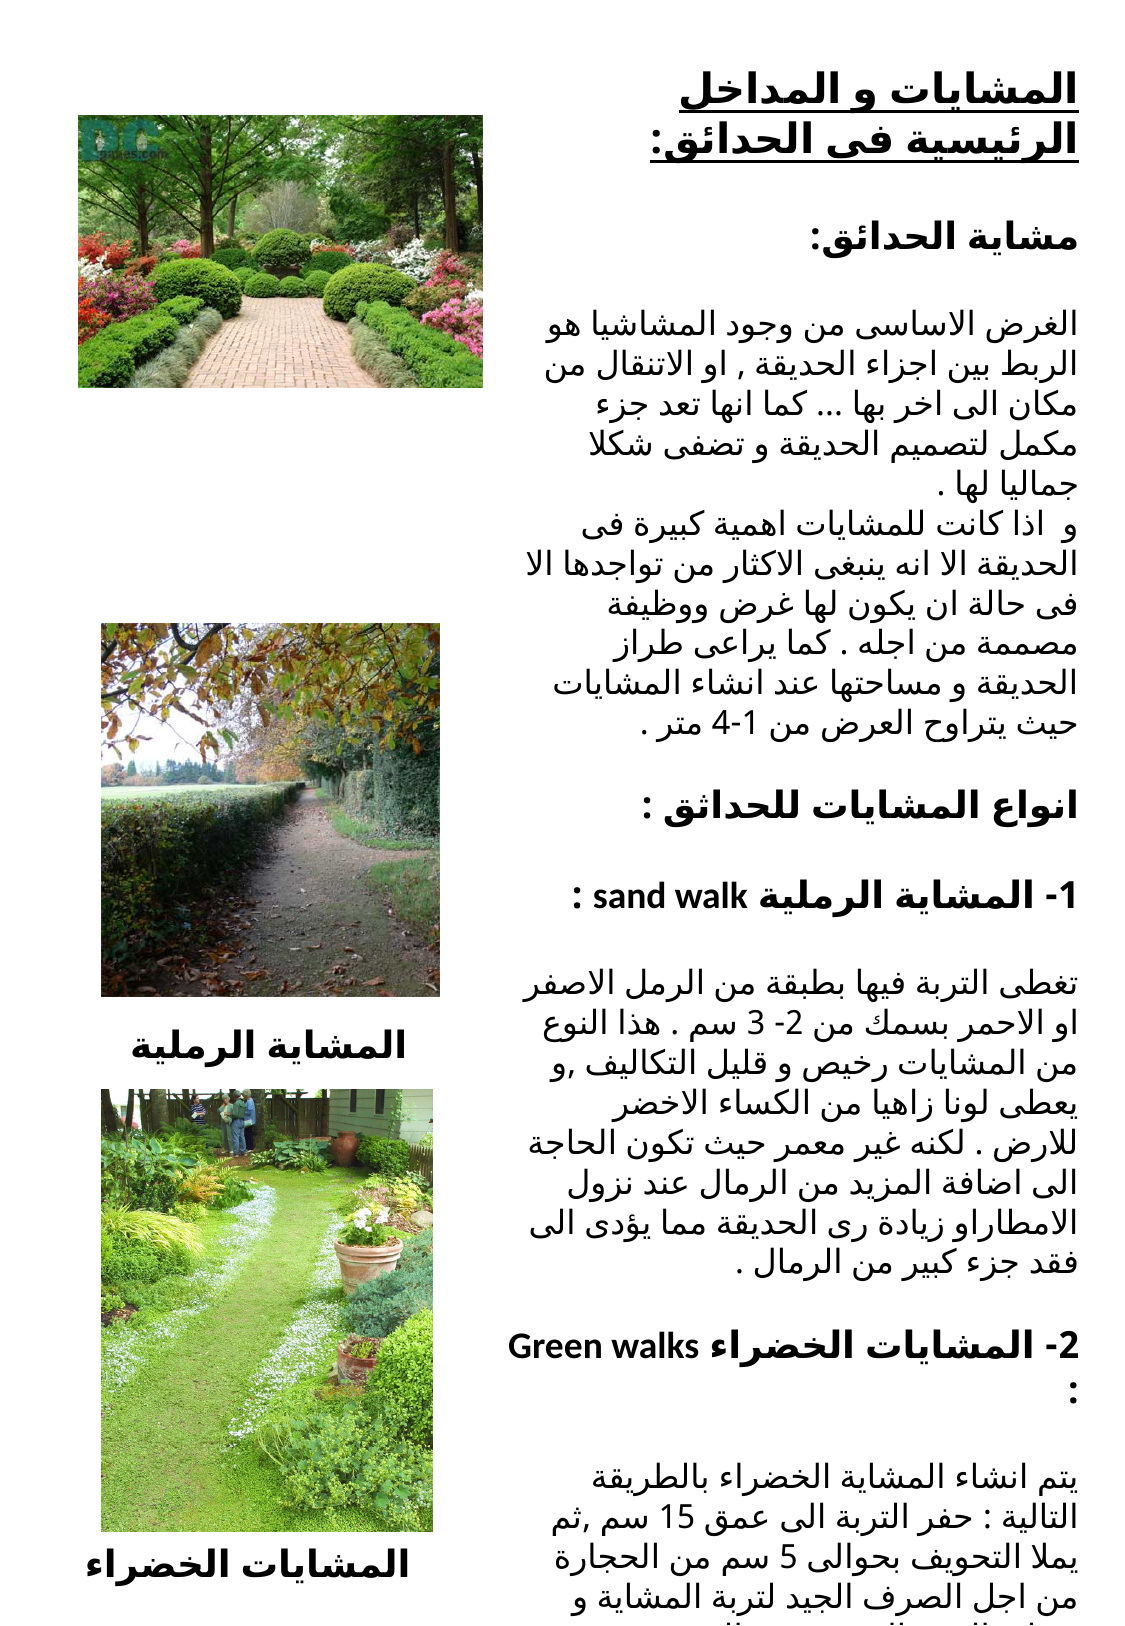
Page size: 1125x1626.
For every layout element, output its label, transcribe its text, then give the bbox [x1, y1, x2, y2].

picture [77, 115, 483, 388]
text_box المشايات الخضراء [70, 1533, 426, 1593]
picture [101, 623, 441, 998]
picture [101, 1089, 433, 1532]
text_box المشايات و المداخل الرئيسية فى الحدائق: مشاية الحدائق: الغرض الاساسى من وجود المشاشيا هو الربط بين اجزاء الحديقة , او الاتنقال من مكان الى اخر بها ... كما انها تعد جزء مكمل لتصميم الحديقة و تضفى شكلا جماليا لها . و اذا كانت للمشايات اهمية كبيرة فى الحديقة الا انه ينبغى الاكثار من تواجدها الا فى حالة ان يكون لها غرض ووظيفة مصممة من اجله . كما يراعى طراز الحديقة و مساحتها عند انشاء المشايات حيث يتراوح العرض من 1-4 متر . انواع المشايات للحداثق : 1- المشاية الرملية sand walk : تغطى التربة فيها بطبقة من الرمل الاصفر او الاحمر بسمك من 2- 3 سم . هذا النوع من المشايات رخيص و قليل التكاليف ,و يعطى لونا زاهيا من الكساء الاخضر للارض . لكنه غير معمر حيث تكون الحاجة الى اضافة المزيد من الرمال عند نزول الامطاراو زيادة رى الحديقة مما يؤدى الى فقد جزء كبير من الرمال . 2- المشايات الخضراء Green walks : يتم انشاء المشاية الخضراء بالطريقة التالية : حفر التربة الى عمق 15 سم ,ثم يملا التحويف بحوالى 5 سم من الحجارة من اجل الصرف الجيد لتربة المشاية و يغطى الجزء المتبقى من العمق بتربة مكونة من طمى وسماد عضوى بنسبة 1:3 و تزرع النباتات الخضراء التى تتحمل . و قد تكون هذه المشاية غير عملية اذا كثر المشى عليها لذا ينبغى اختيار النباتات التى تتحمل اكثر . [491, 54, 1094, 1625]
text_box المشاية الرملية [115, 1013, 423, 1073]
